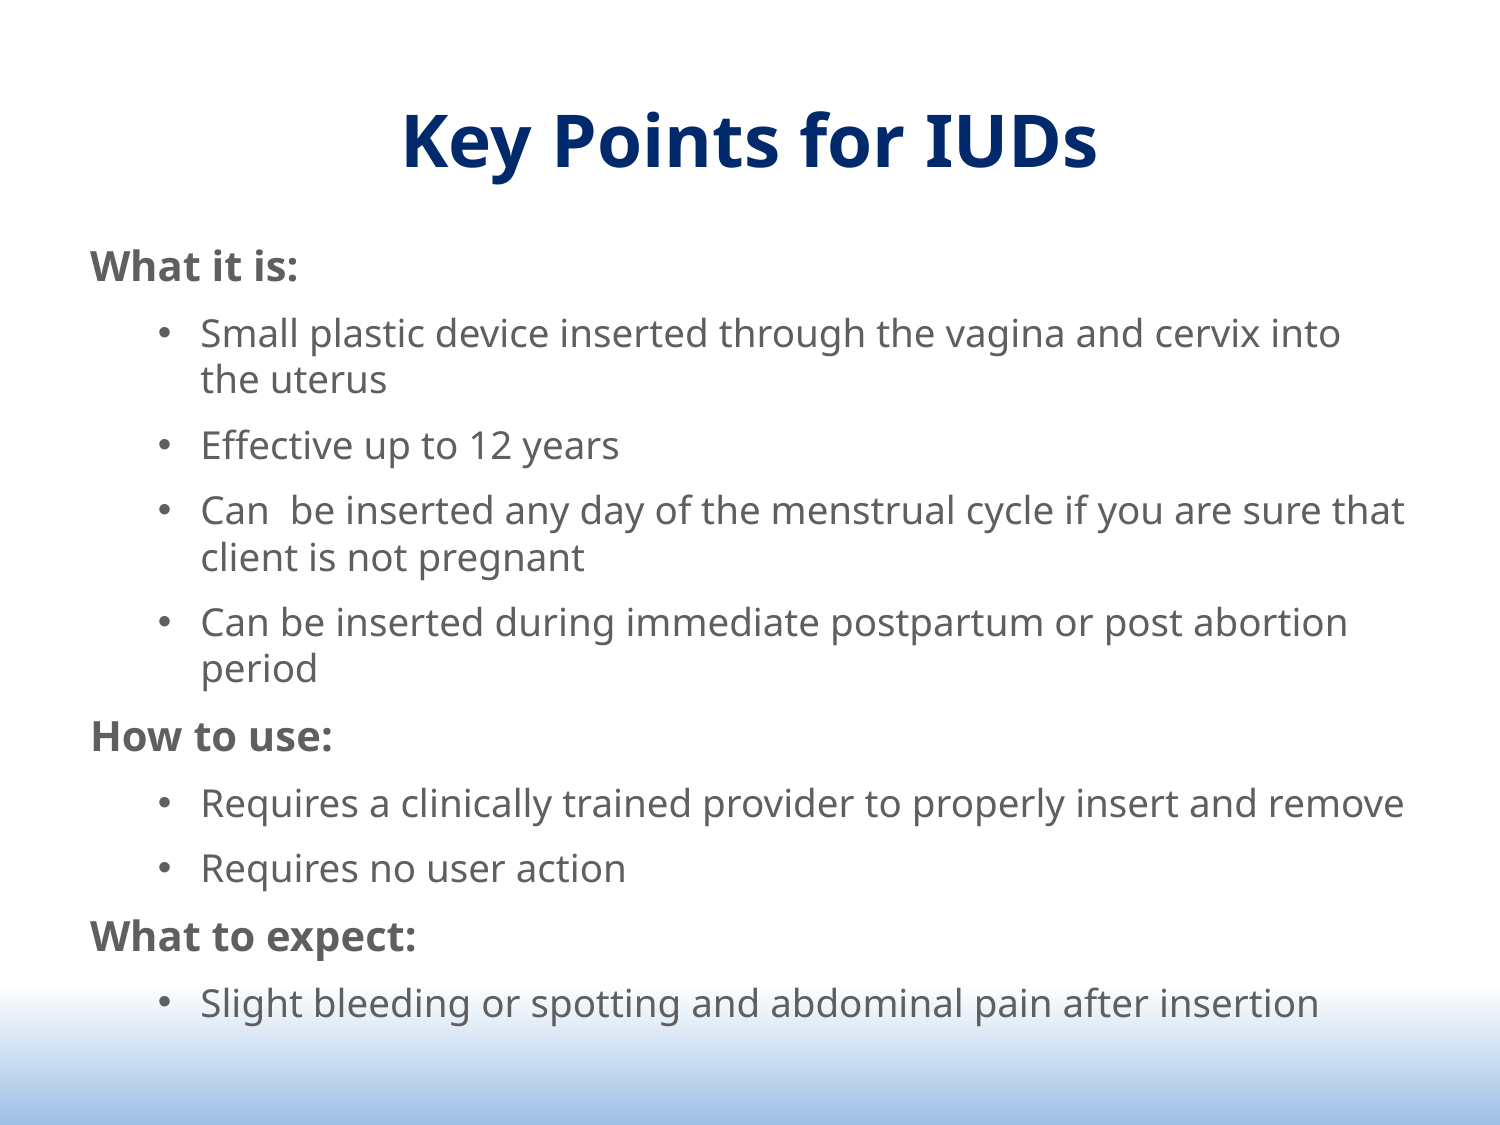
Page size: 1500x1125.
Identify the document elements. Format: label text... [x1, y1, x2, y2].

title Key Points for IUDs [75, 45, 1425, 232]
list What it is: Small plastic device inserted through the vagina and cervix into the uterus Effective up to 12 years Can be inserted any day of the menstrual cycle if you are sure that client is not pregnant Can be inserted during immediate postpartum or post abortion period How to use: Requires a clinically trained provider to properly insert and remove Requires no user action What to expect: Slight bleeding or spotting and abdominal pain after insertion [75, 232, 1425, 1063]
